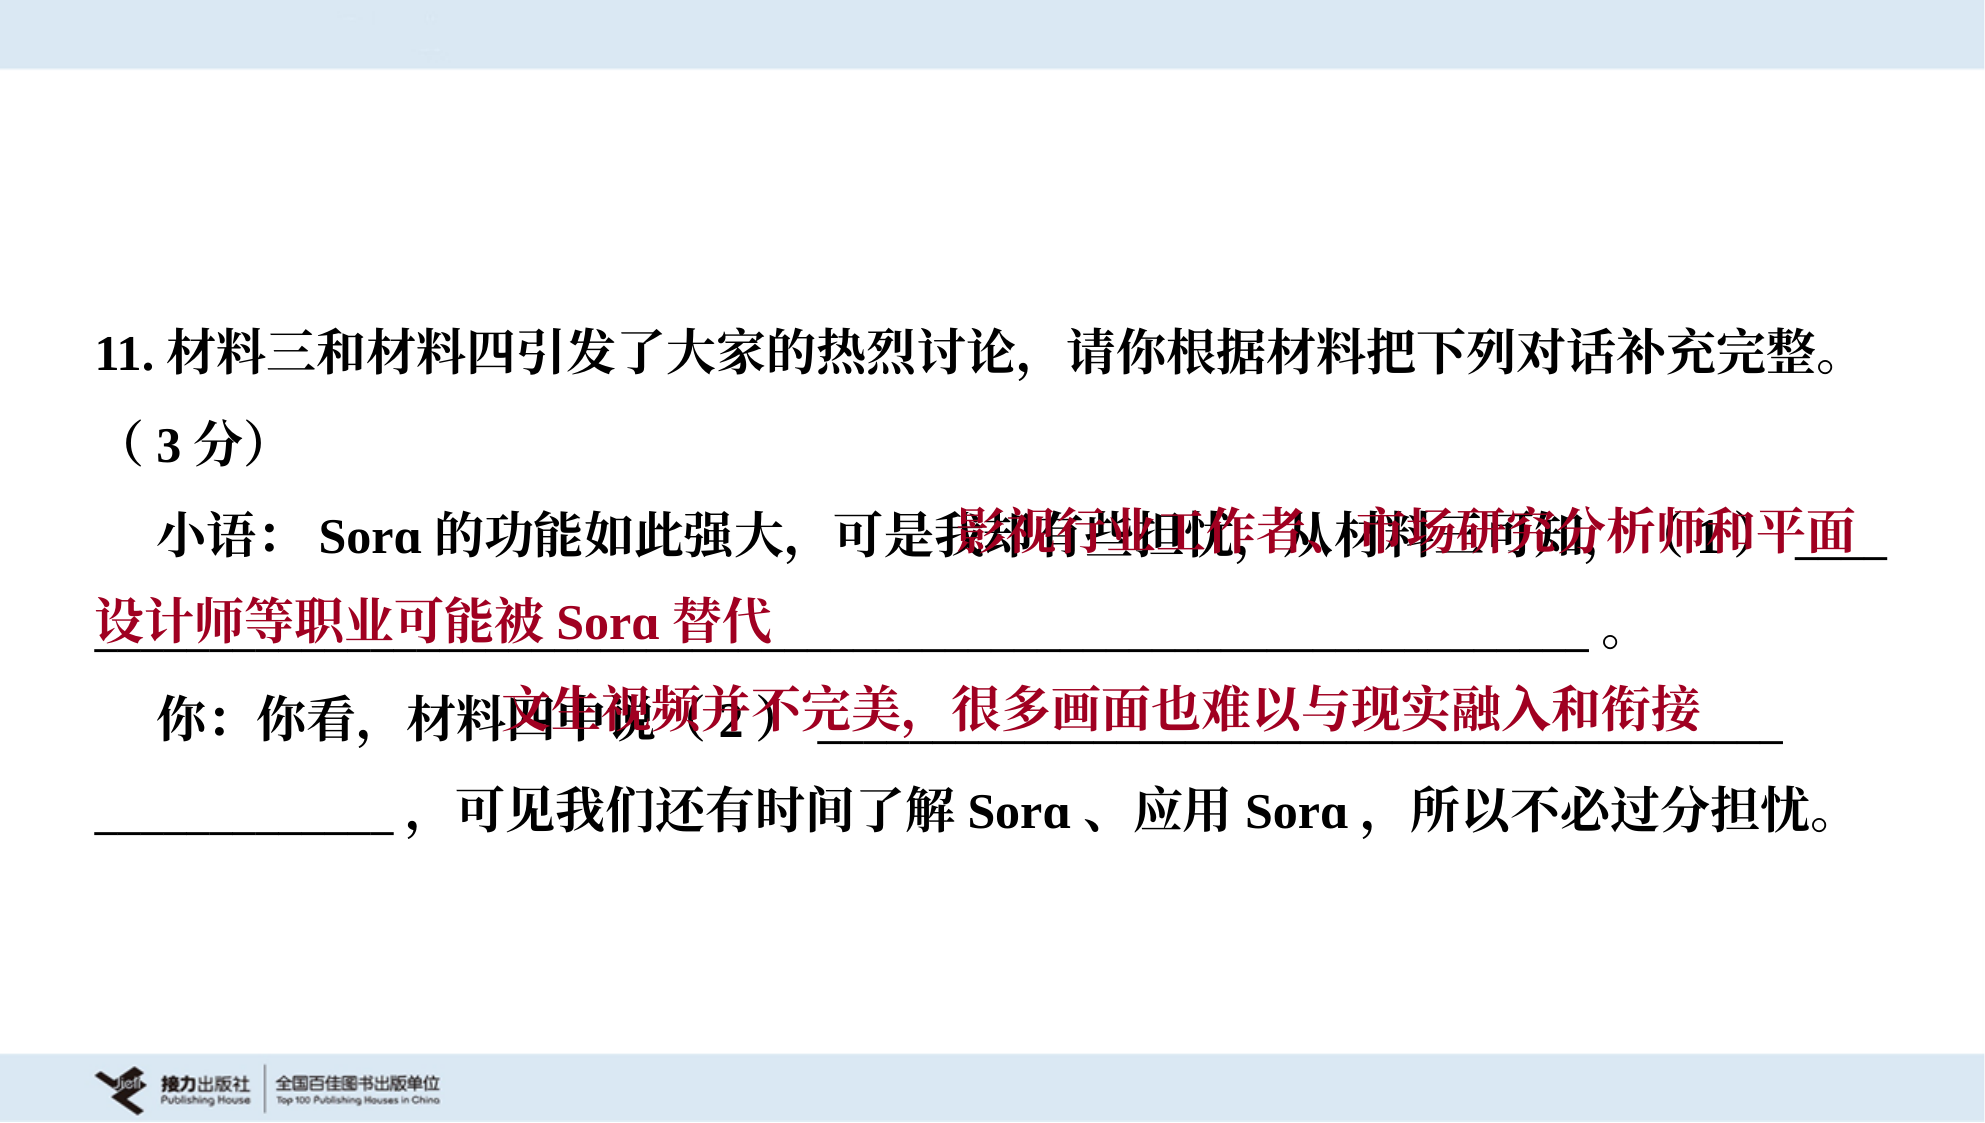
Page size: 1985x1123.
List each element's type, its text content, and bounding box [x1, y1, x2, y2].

text_box 11.材料三和材料四引发了大家的热烈讨论，请你根据材料把下列对话补充完整。 （3分） 小语：Sorɑ的功能如此强大，可是我却有些担忧，从材料三可知，（1）____ _________________________________________________________________。 你：你看，材料四中说（2）__________________________________________ _____________，可见我们还有时间了解Sorɑ、应用Sorɑ，所以不必过分担忧。 [94, 288, 1892, 839]
picture [0, 0, 1985, 1122]
text_box 文生视频并不完美，很多画面也难以与现实融入和衔接 [101, 647, 1871, 720]
text_box 影视行业工作者、市场研究分析师和平面设计师等职业可能被Sorɑ替代 [94, 469, 1891, 648]
